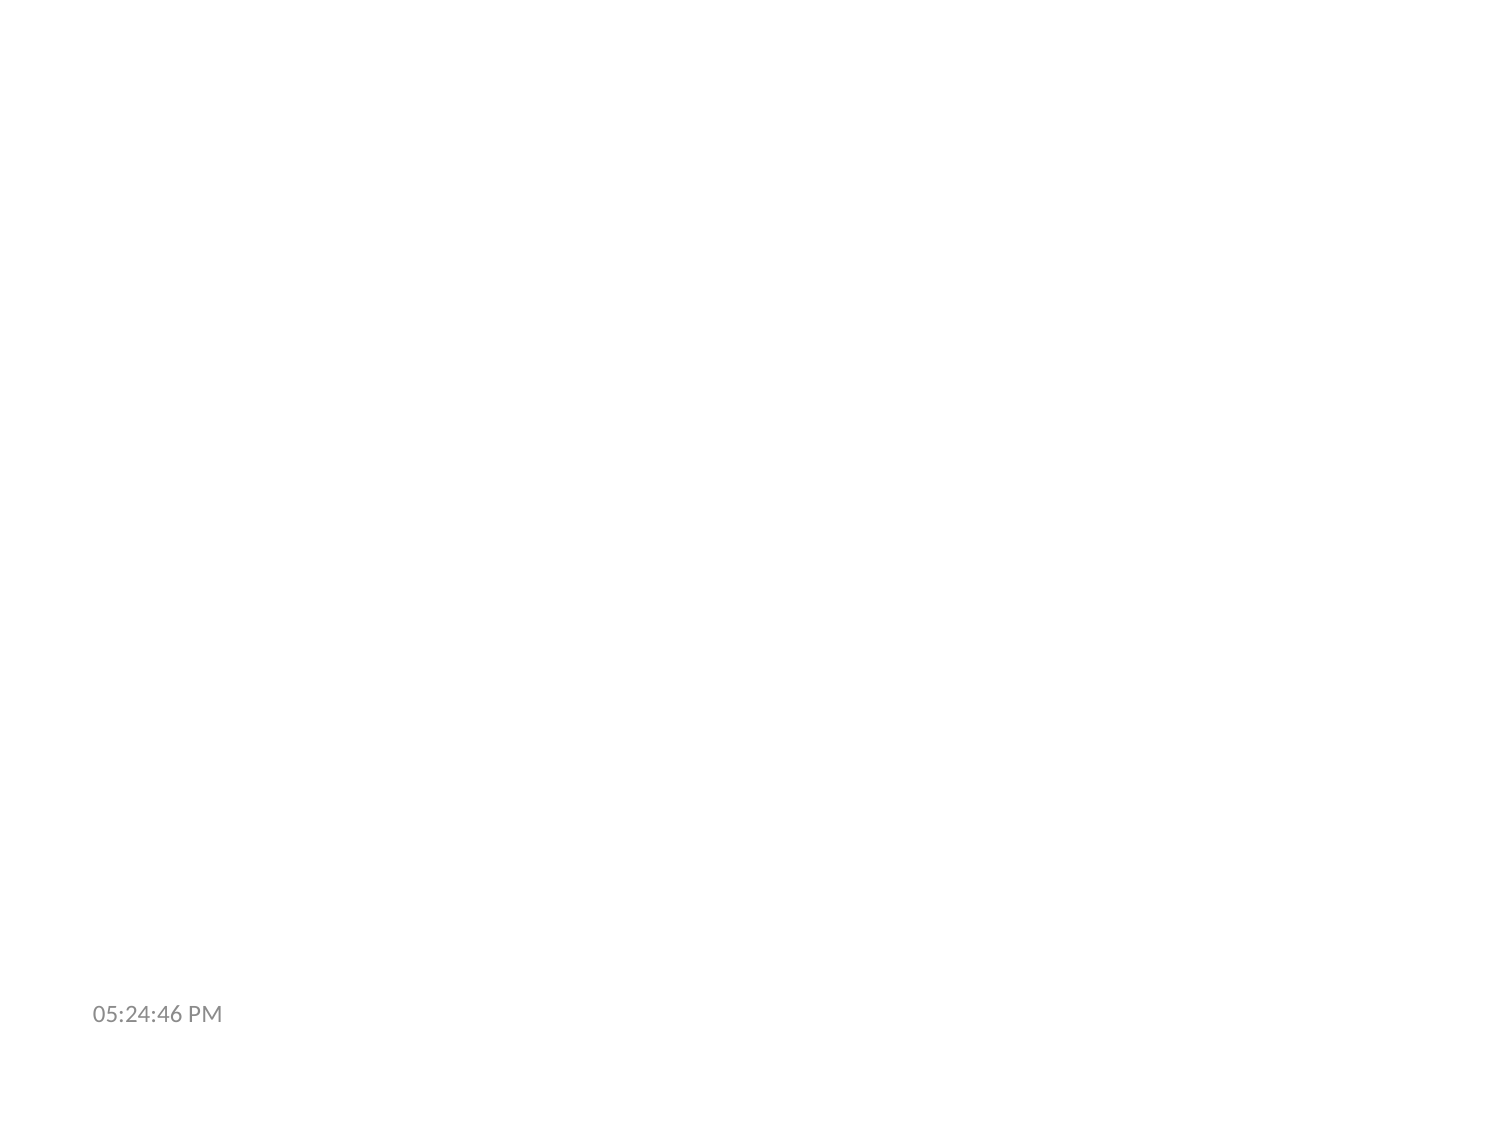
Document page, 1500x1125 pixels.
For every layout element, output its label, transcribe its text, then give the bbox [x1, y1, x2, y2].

text_box 3:35:09 PM [77, 982, 428, 1043]
